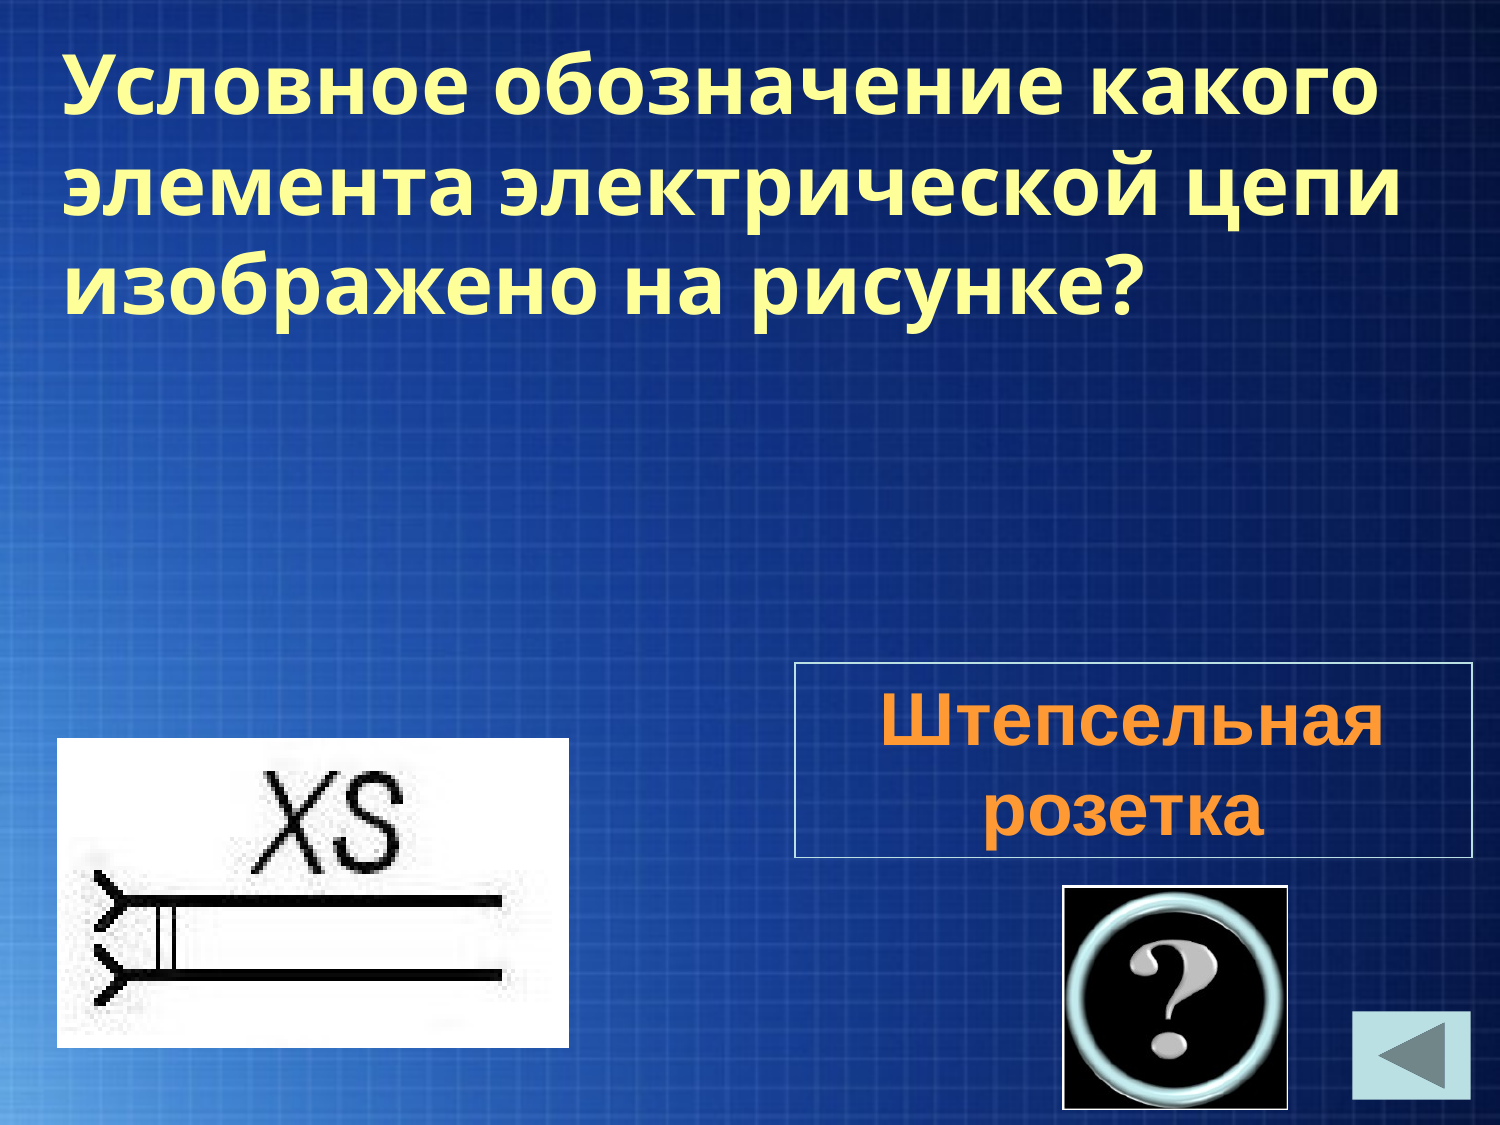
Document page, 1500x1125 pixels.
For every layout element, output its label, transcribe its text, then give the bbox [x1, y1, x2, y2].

text_box Условное обозначение какого элемента электрической цепи изображено на рисунке? [46, 24, 1446, 340]
picture [0, 0, 1500, 1125]
text_box [1352, 1011, 1471, 1100]
text_box Штепсельная розетка [794, 662, 1473, 858]
